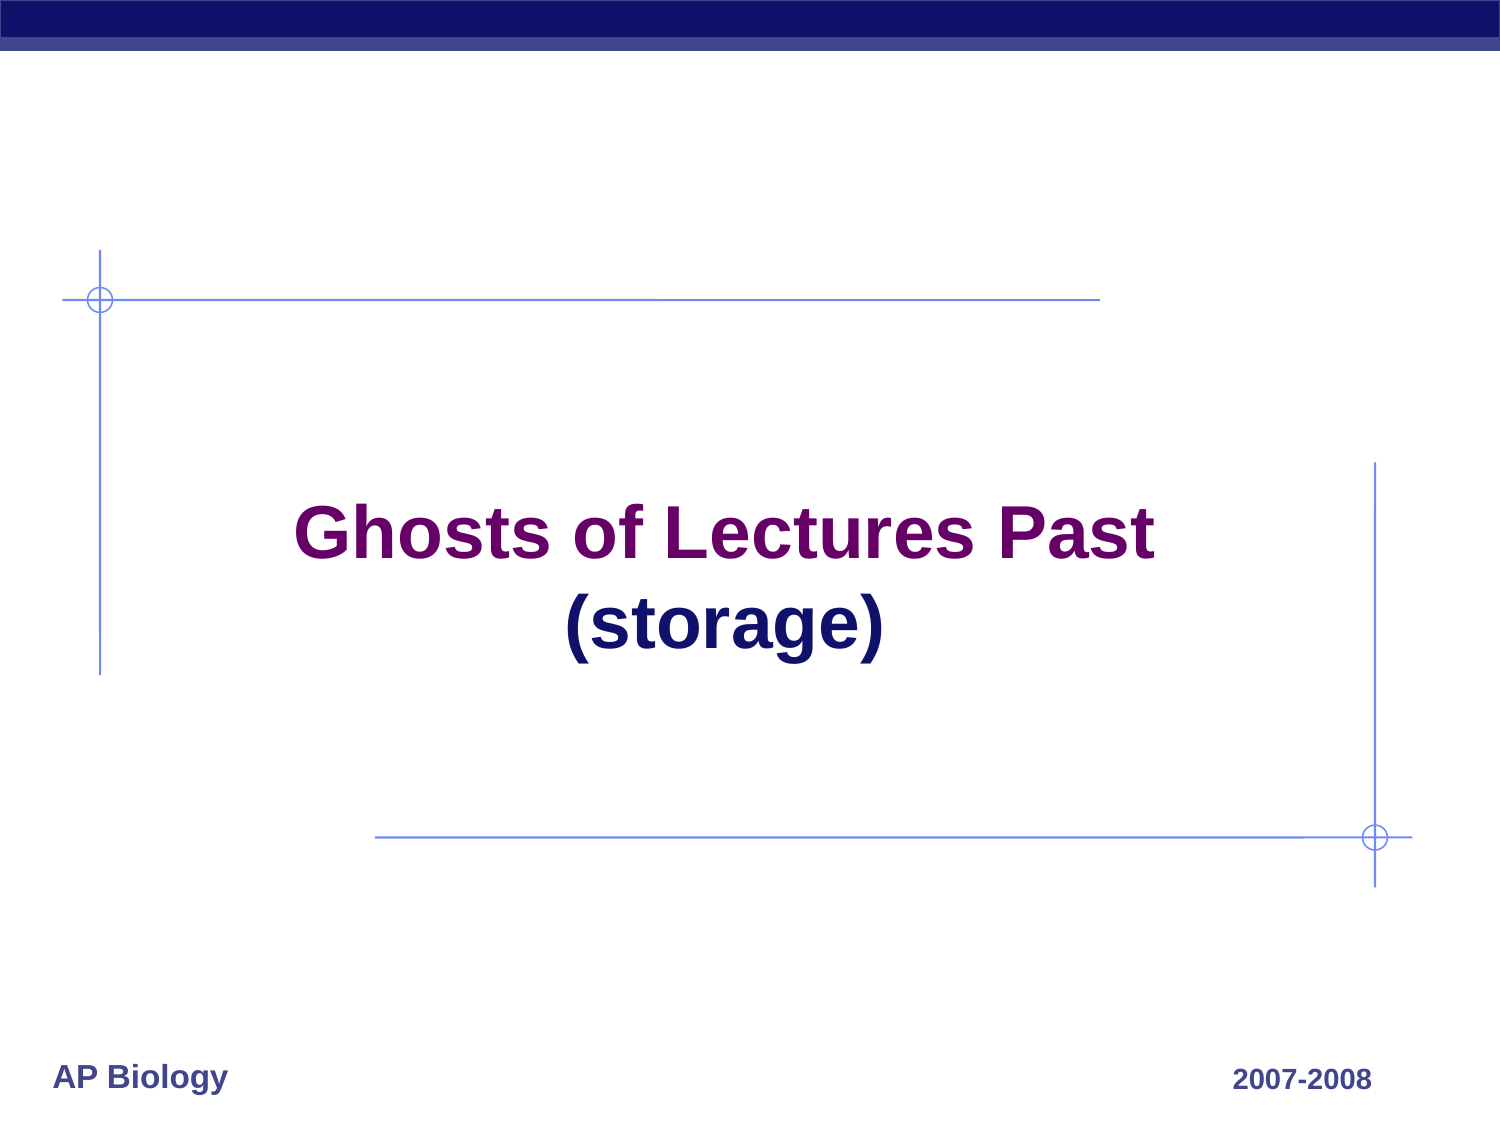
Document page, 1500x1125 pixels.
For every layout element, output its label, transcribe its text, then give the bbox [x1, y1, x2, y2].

title Ghosts of Lectures Past (storage) [131, 420, 1319, 726]
slide_number 2007-2008 [1137, 1027, 1388, 1103]
